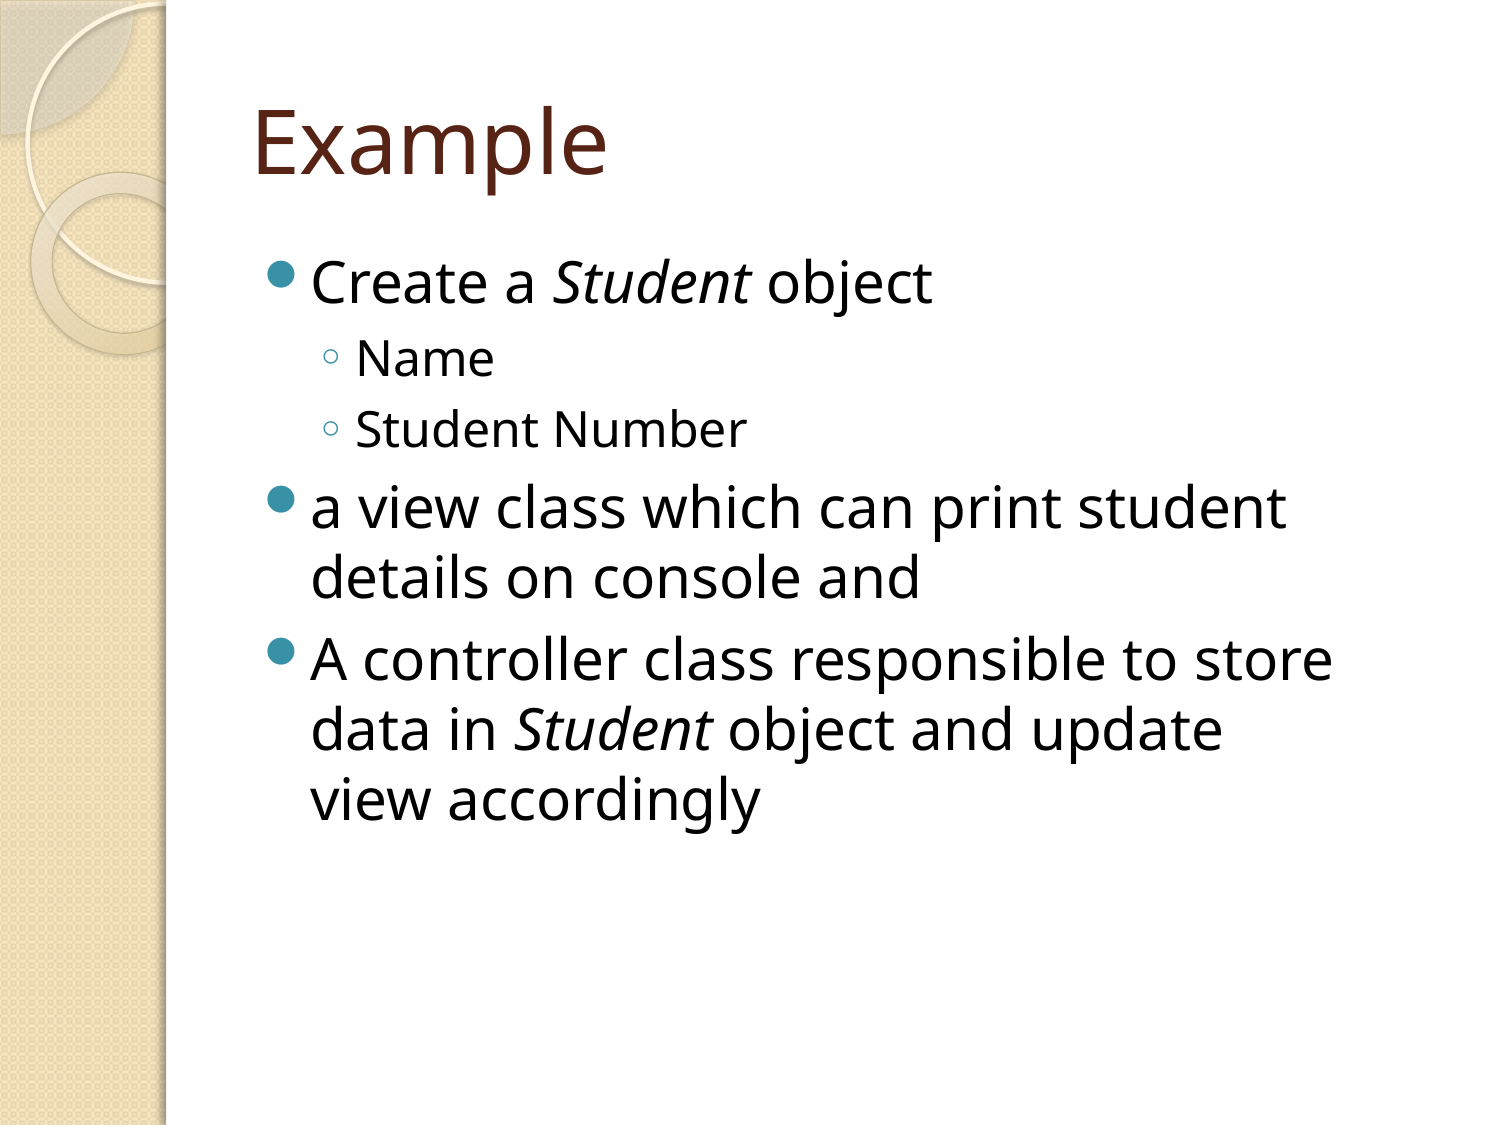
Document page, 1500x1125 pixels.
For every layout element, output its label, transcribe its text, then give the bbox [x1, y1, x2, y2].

list Create a Student object Name Student Number a view class which can print student details on console and A controller class responsible to store data in Student object and update view accordingly [235, 237, 1466, 1025]
title Example [235, 45, 1466, 233]
